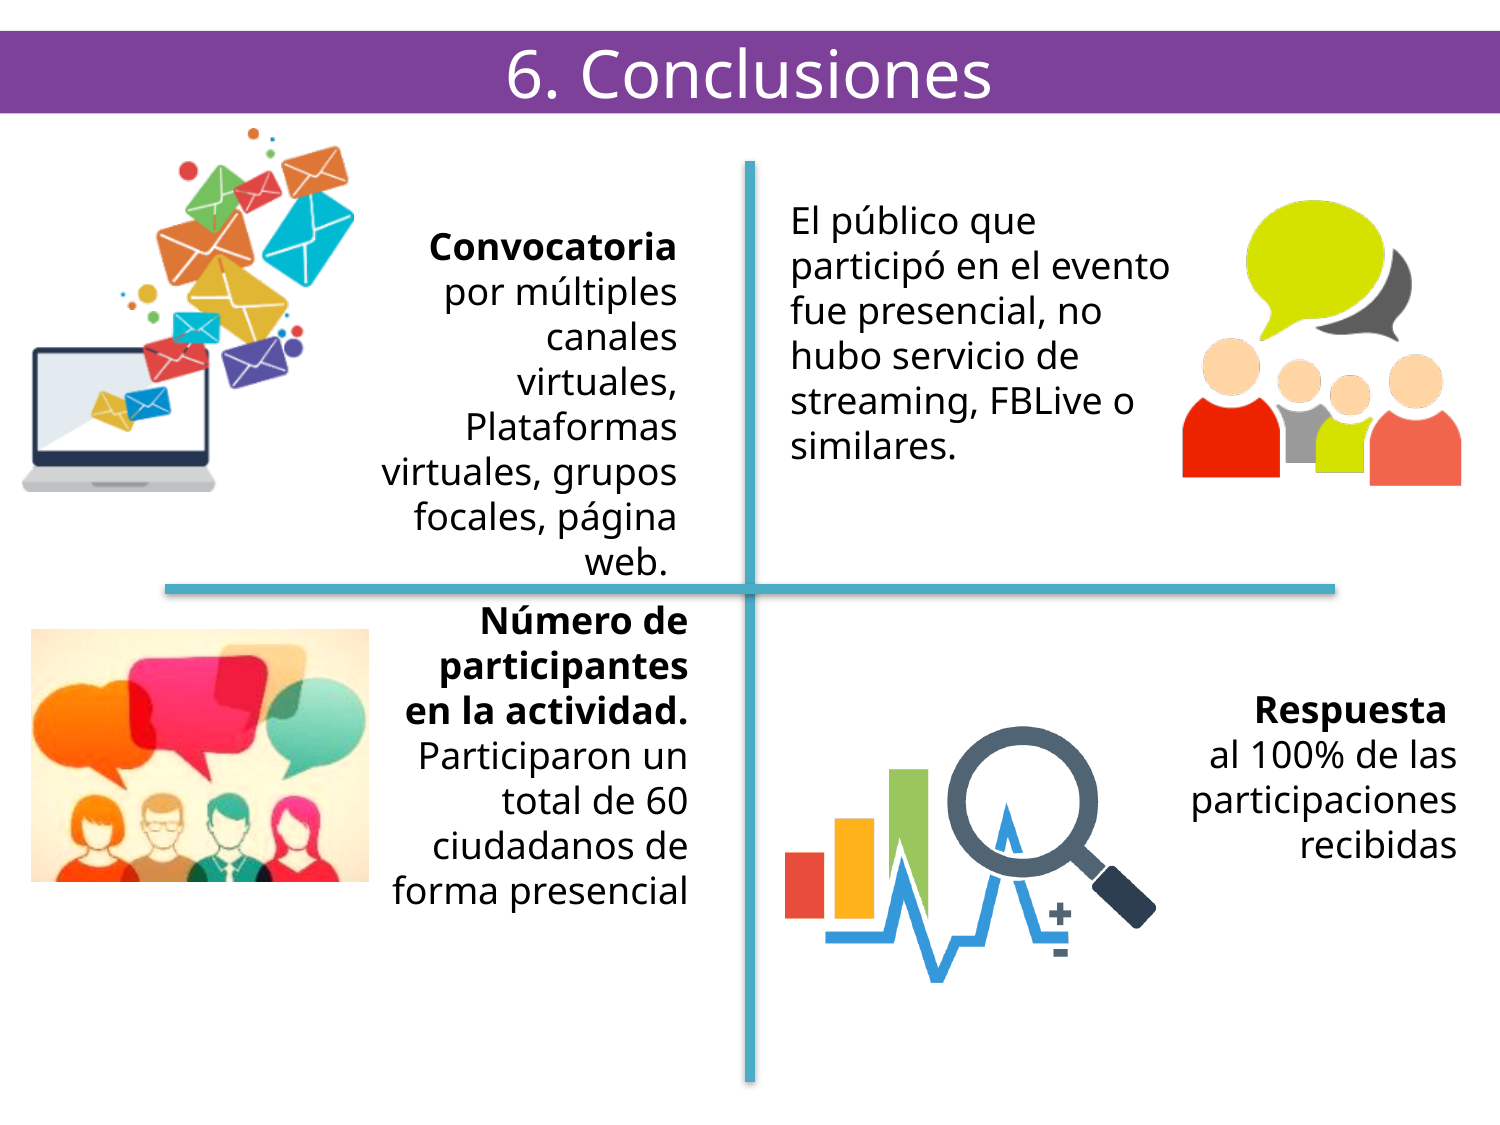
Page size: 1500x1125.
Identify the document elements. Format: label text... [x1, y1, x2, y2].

picture [22, 128, 354, 492]
picture [785, 723, 1156, 984]
text_box Convocatoria por múltiples canales virtuales, Plataformas virtuales, grupos focales, página web. [361, 215, 693, 588]
text_box El público que participó en el evento fue presencial, no hubo servicio de streaming, FBLive o similares. [775, 189, 1187, 475]
picture [1177, 199, 1466, 487]
text_box 6. Conclusiones [0, 29, 1500, 116]
text_box Respuesta al 100% de las participaciones recibidas [1141, 678, 1473, 874]
picture [31, 628, 369, 882]
text_box Número de participantes en la actividad. Participaron un total de 60 ciudadanos de forma presencial [372, 598, 704, 920]
